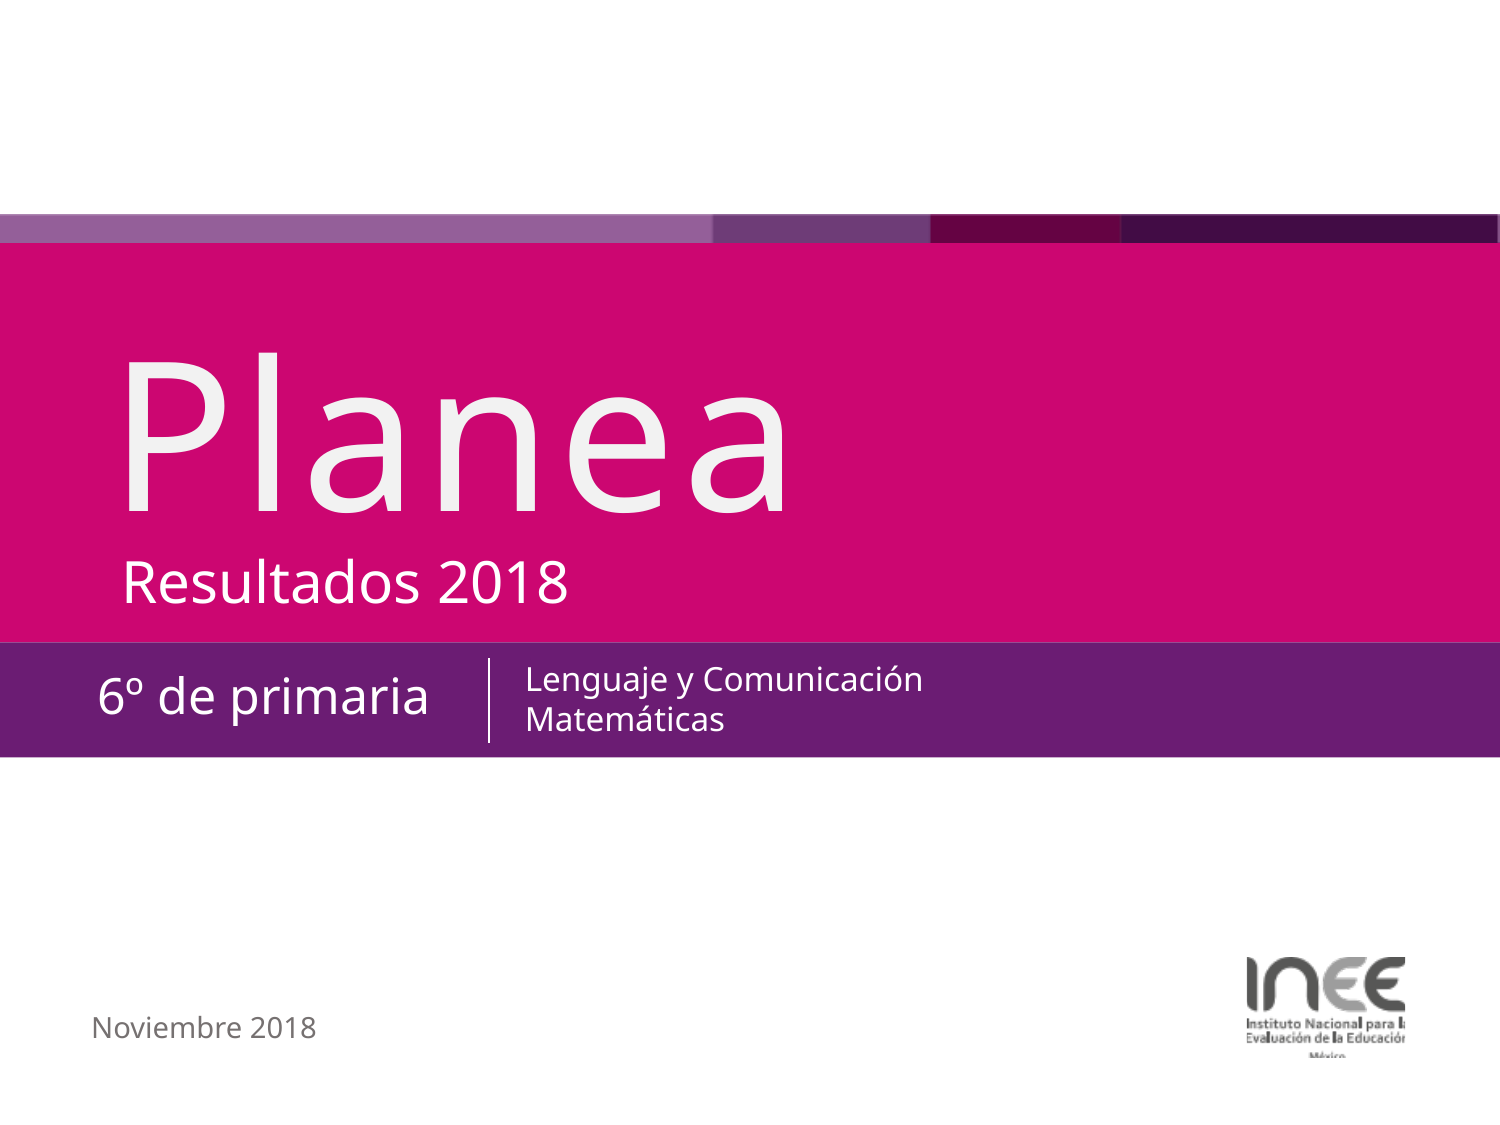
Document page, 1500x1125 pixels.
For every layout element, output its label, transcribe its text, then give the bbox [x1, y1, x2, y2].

picture [0, 214, 1500, 243]
picture [1246, 957, 1406, 1058]
text_box [0, 243, 1500, 641]
text_box Resultados 2018 [106, 538, 1187, 623]
text_box 6º de primaria [82, 657, 510, 733]
text_box Noviembre 2018 [76, 1002, 332, 1053]
text_box Planea [94, 296, 843, 561]
text_box Lenguaje y Comunicación Matemáticas [510, 651, 940, 746]
text_box [0, 641, 1500, 758]
